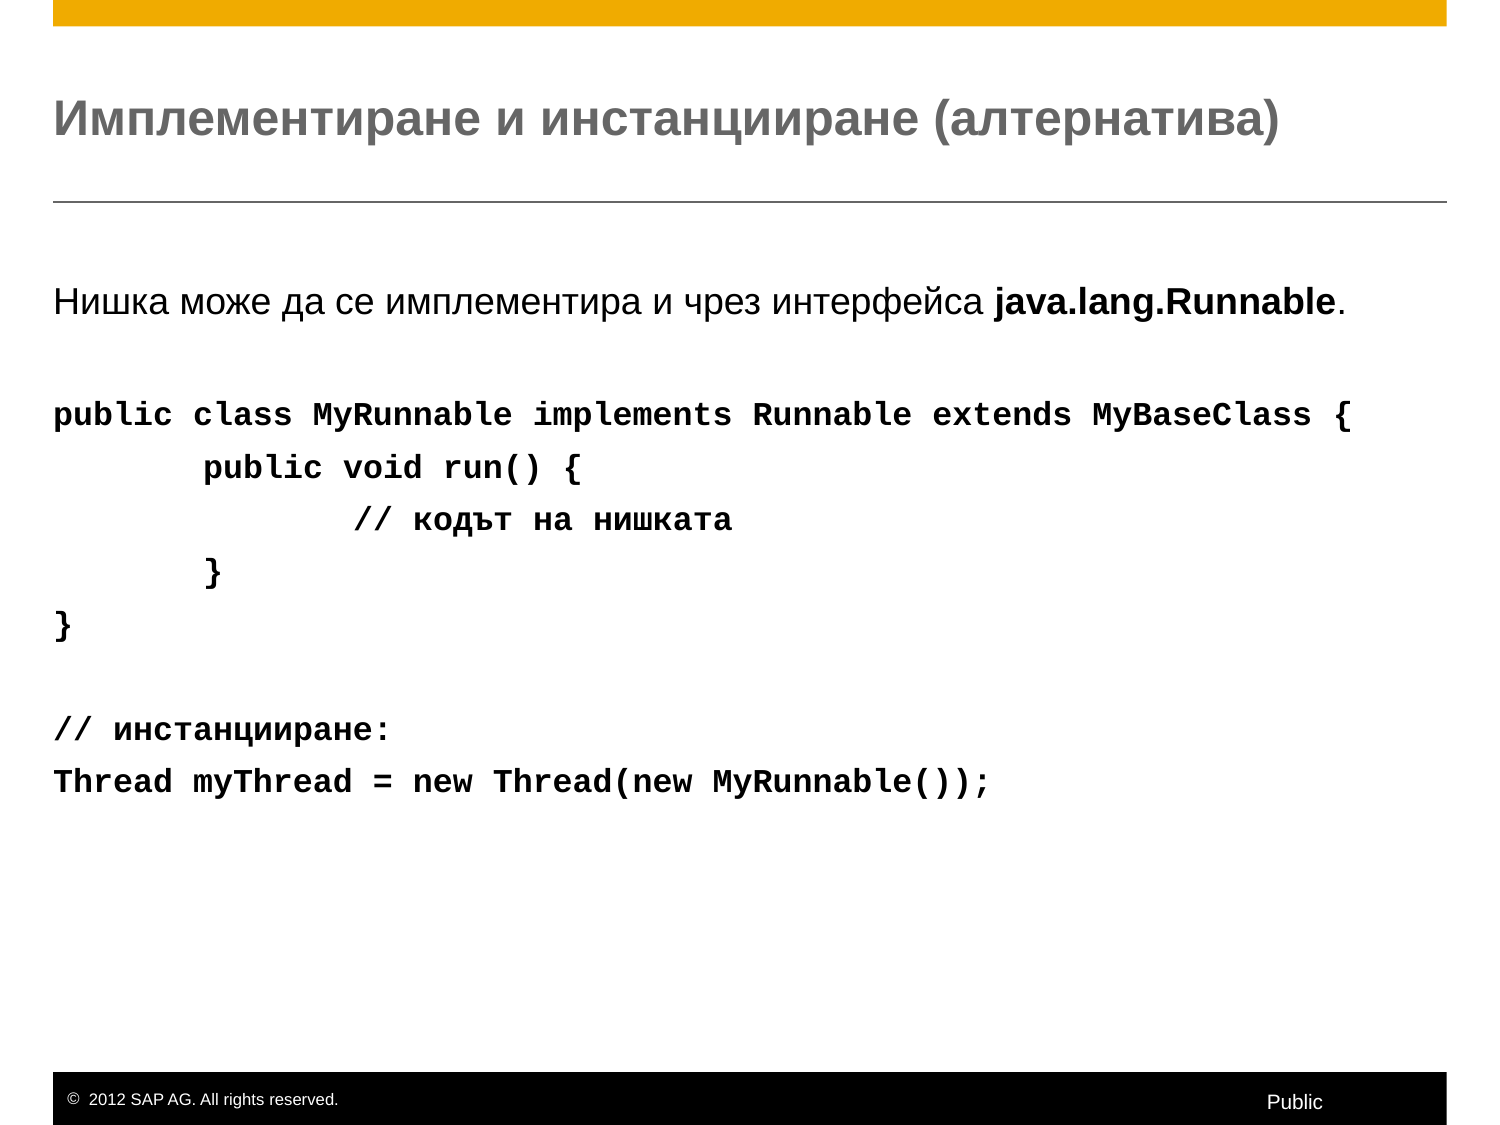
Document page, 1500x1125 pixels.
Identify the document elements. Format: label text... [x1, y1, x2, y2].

list Нишка може да се имплементира и чрез интерфейса java.lang.Runnable. public class MyRunnable implements Runnable extends MyBaseClass { public void run() { // кодът на нишката } } // инстанцииране: Thread myThread = new Thread(new MyRunnable()); [53, 277, 1447, 998]
title Имплементиране и инстанцииране (алтернатива) [53, 53, 1447, 178]
